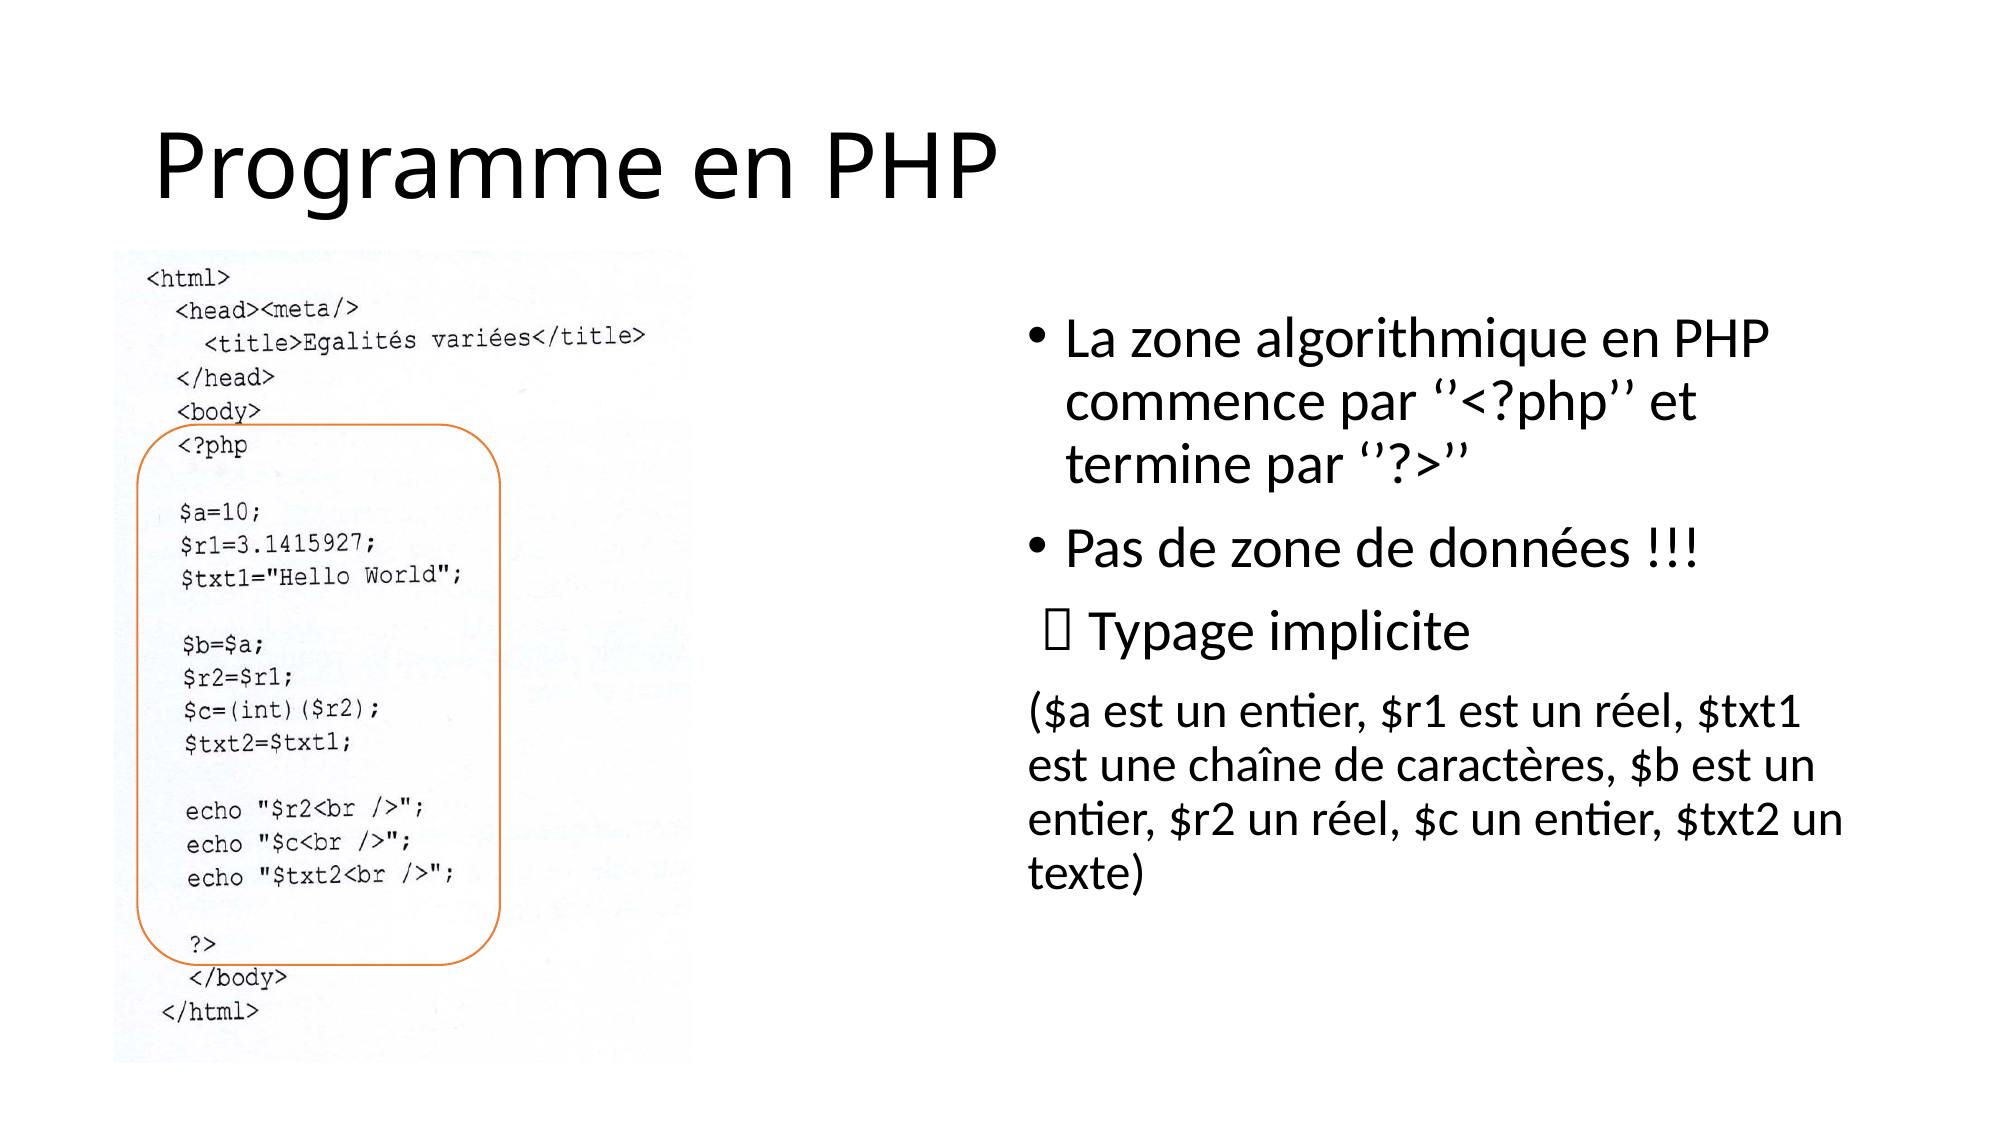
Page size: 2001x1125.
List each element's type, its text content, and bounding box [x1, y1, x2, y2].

list La zone algorithmique en PHP commence par ‘’<?php’’ et termine par ‘’?>’’ Pas de zone de données !!!  Typage implicite ($a est un entier, $r1 est un réel, $txt1 est une chaîne de caractères, $b est un entier, $r2 un réel, $c un entier, $txt2 un texte) [1012, 299, 1863, 1014]
picture [114, 250, 692, 1063]
title Programme en PHP [137, 59, 1863, 278]
